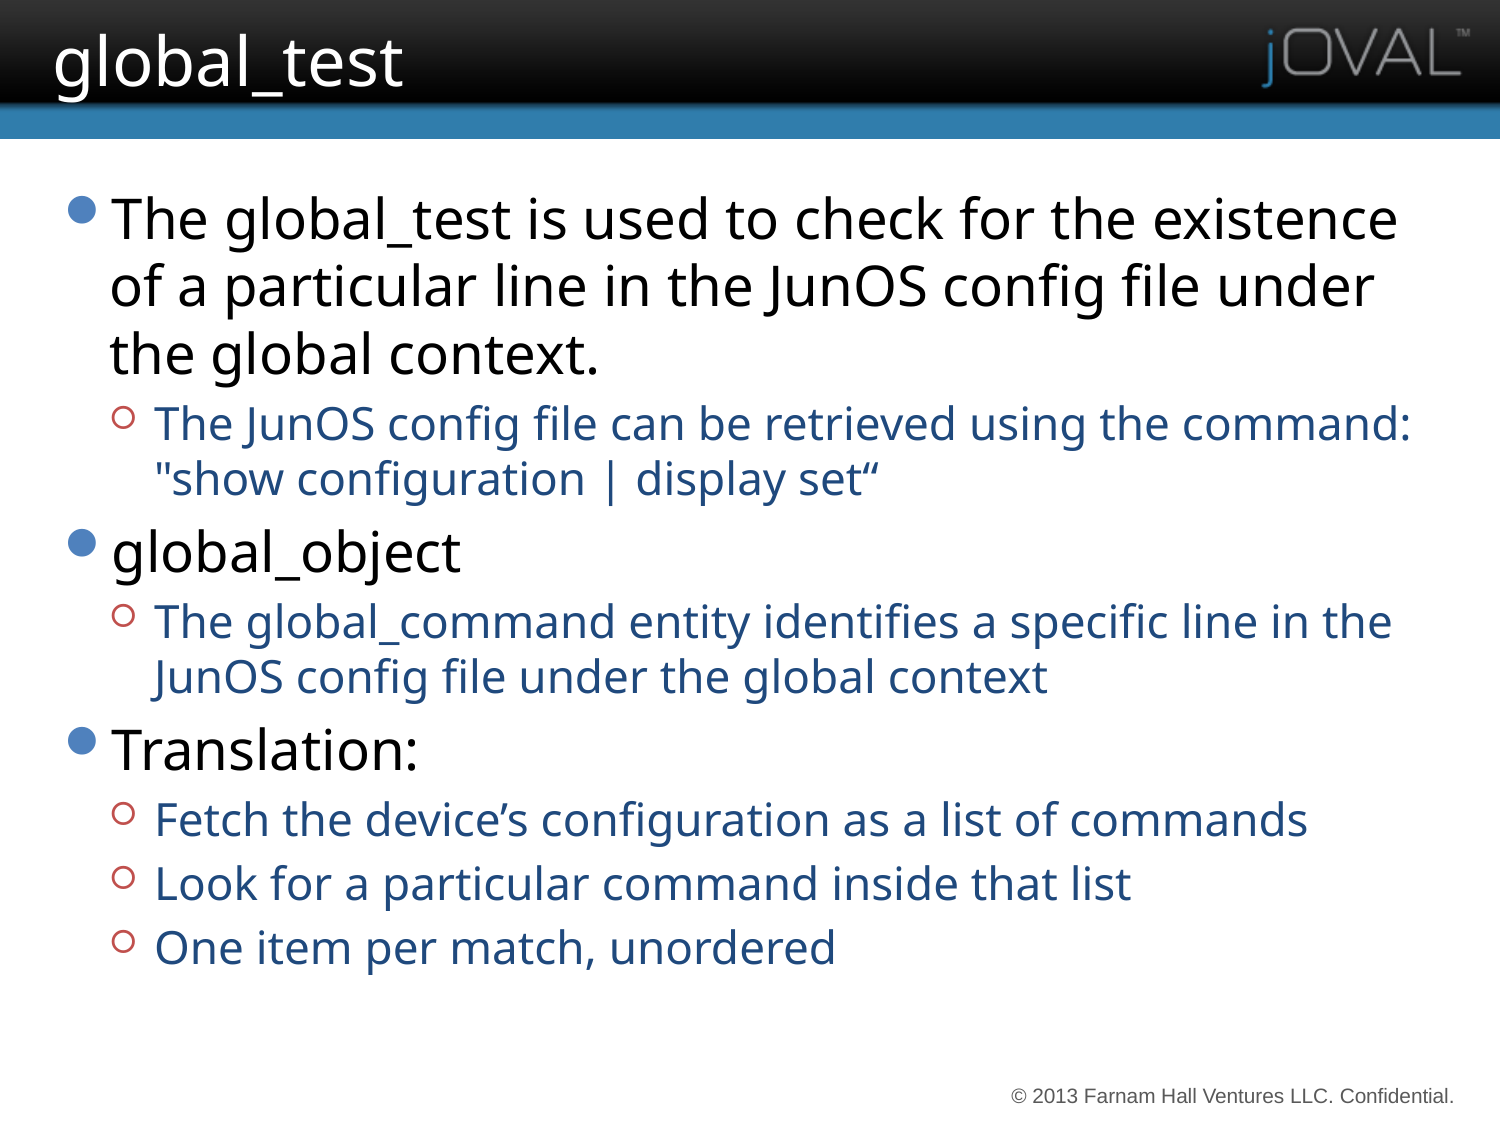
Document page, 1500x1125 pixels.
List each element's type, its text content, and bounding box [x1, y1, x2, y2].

footer © 2013 Farnam Hall Ventures LLC. Confidential. [75, 1074, 1475, 1113]
picture [0, 0, 1500, 139]
list The global_test is used to check for the existence of a particular line in the JunOS config file under the global context. The JunOS config file can be retrieved using the command: "show configuration | display set“ global_object The global_command entity identifies a specific line in the JunOS config file under the global context Translation: Fetch the device’s configuration as a list of commands Look for a particular command inside that list One item per match, unordered [49, 175, 1445, 1026]
